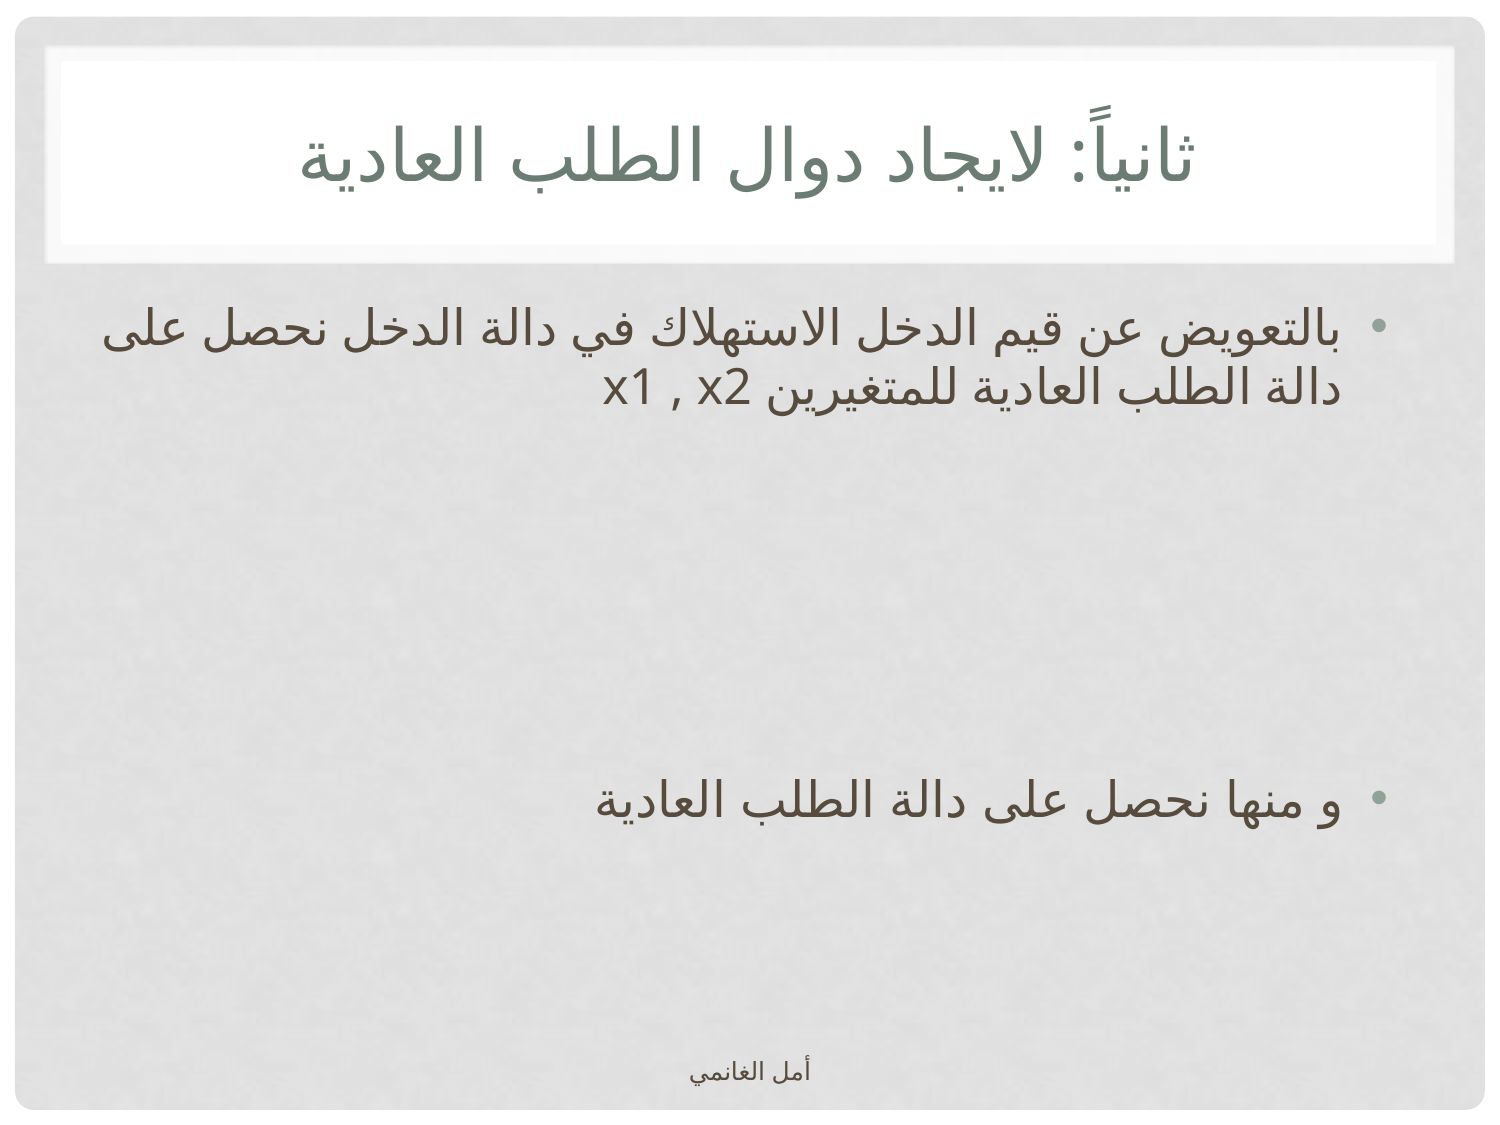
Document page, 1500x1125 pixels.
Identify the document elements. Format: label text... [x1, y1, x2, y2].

footer أمل الغانمي [512, 1042, 988, 1103]
title ثانياً: لايجاد دوال الطلب العادية [69, 66, 1425, 238]
